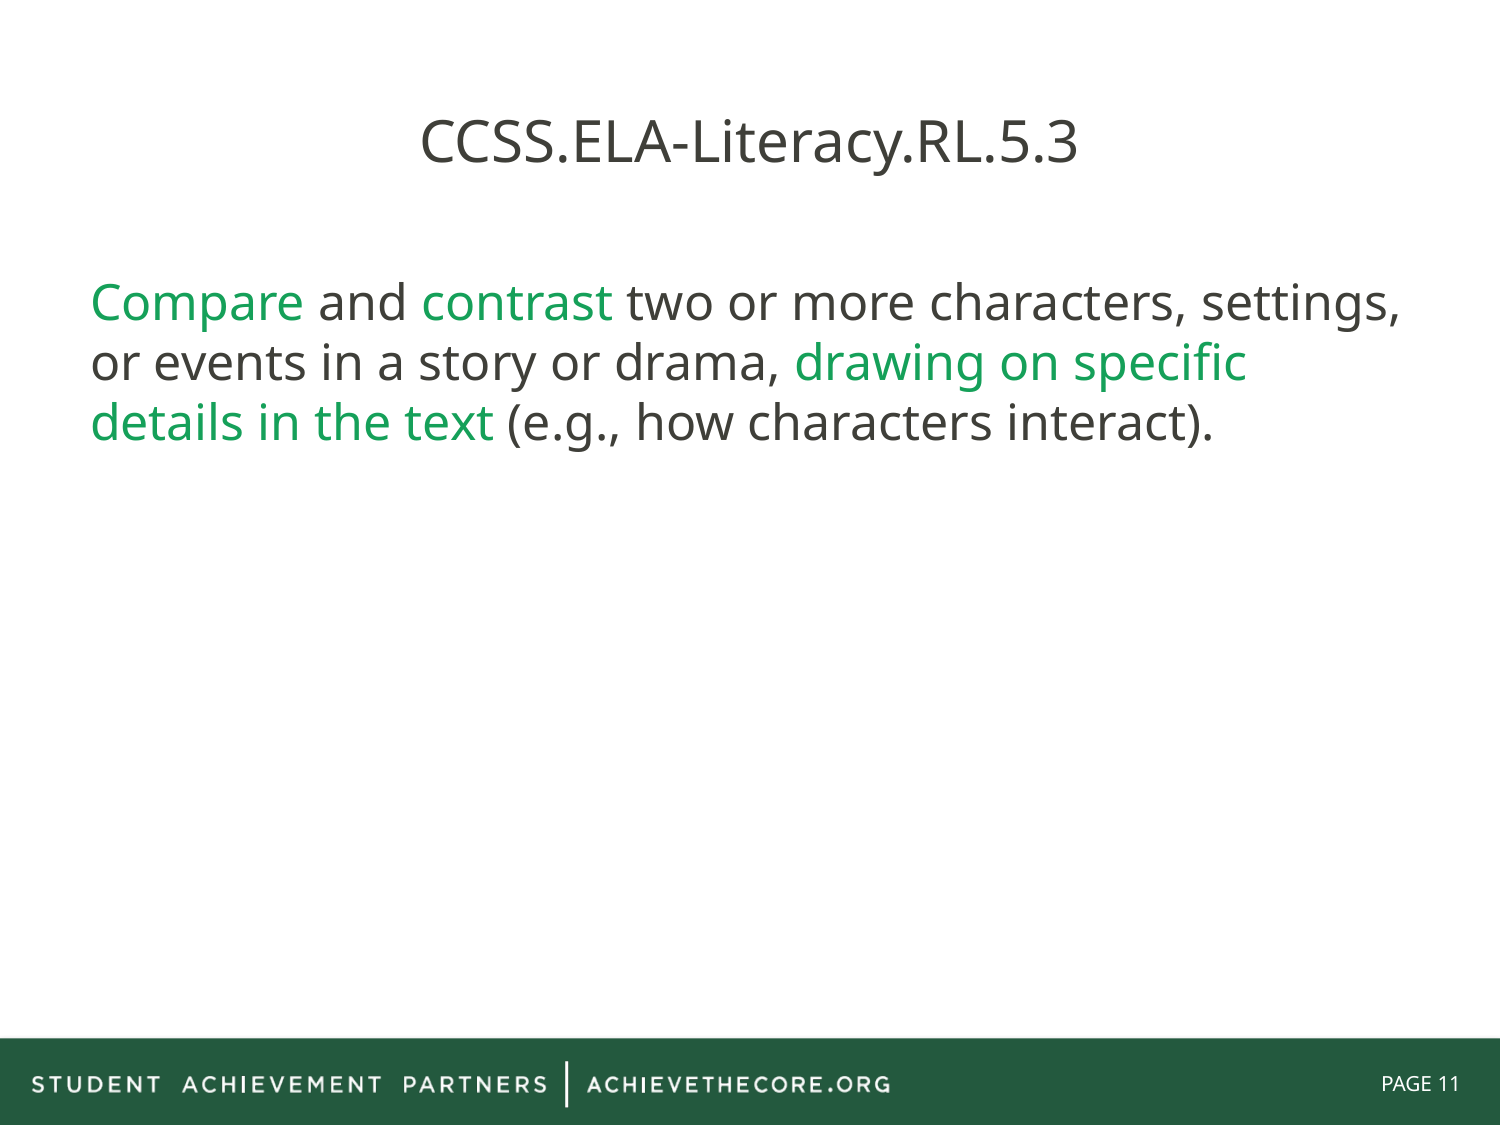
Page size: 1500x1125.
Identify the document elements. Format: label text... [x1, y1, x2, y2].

list Compare and contrast two or more characters, settings, or events in a story or drama, drawing on specific details in the text (e.g., how characters interact). [75, 262, 1425, 1005]
title CCSS.ELA-Literacy.RL.5.3 [75, 45, 1425, 233]
